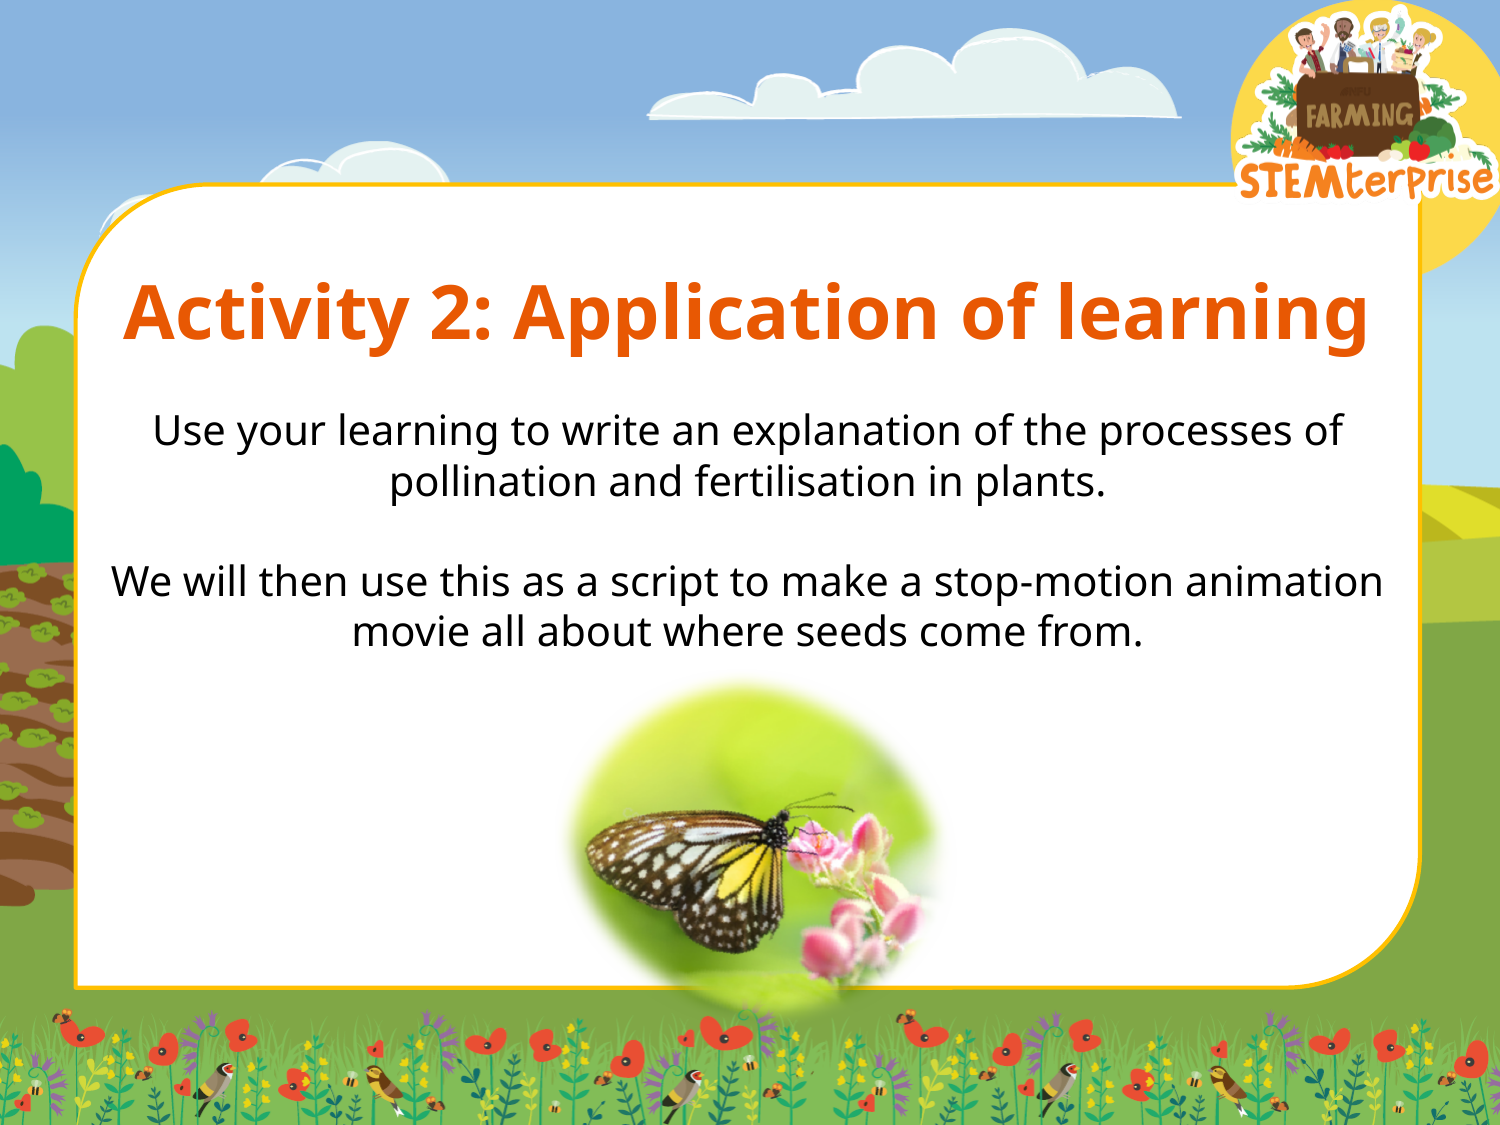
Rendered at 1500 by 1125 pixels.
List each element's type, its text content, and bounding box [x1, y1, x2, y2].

text_box Activity 2: Application of learning Use your learning to write an explanation of the processes of pollination and fertilisation in plants. We will then use this as a script to make a stop-motion animation movie all about where seeds come from. [75, 256, 1420, 707]
text_box [88, 182, 1423, 990]
picture [0, 0, 1500, 1125]
text_box [73, 298, 546, 990]
